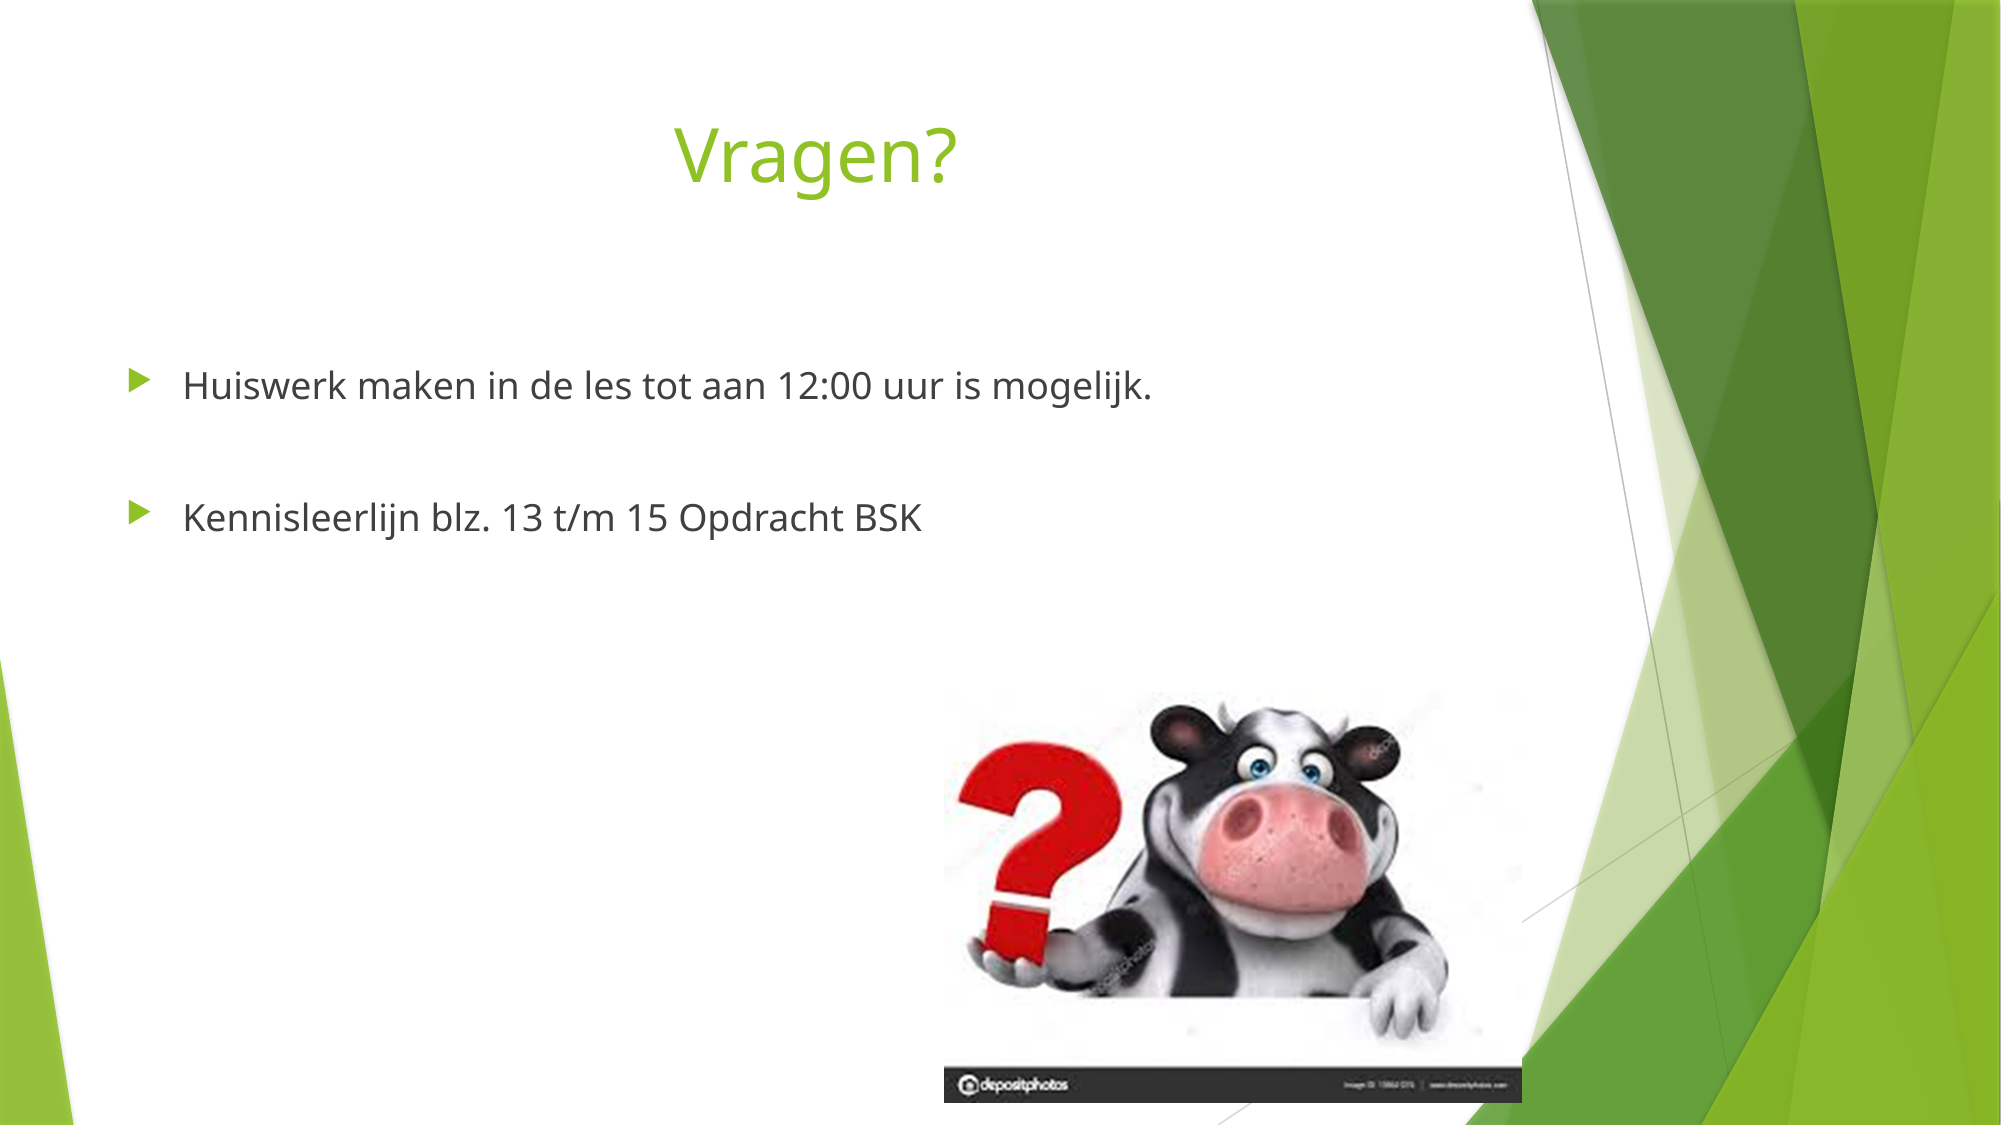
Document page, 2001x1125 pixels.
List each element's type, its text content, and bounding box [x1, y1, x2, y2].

list Huiswerk maken in de les tot aan 12:00 uur is mogelijk. Kennisleerlijn blz. 13 t/m 15 Opdracht BSK [111, 354, 1522, 992]
title Vragen? [111, 99, 1522, 317]
picture [943, 691, 1522, 1103]
